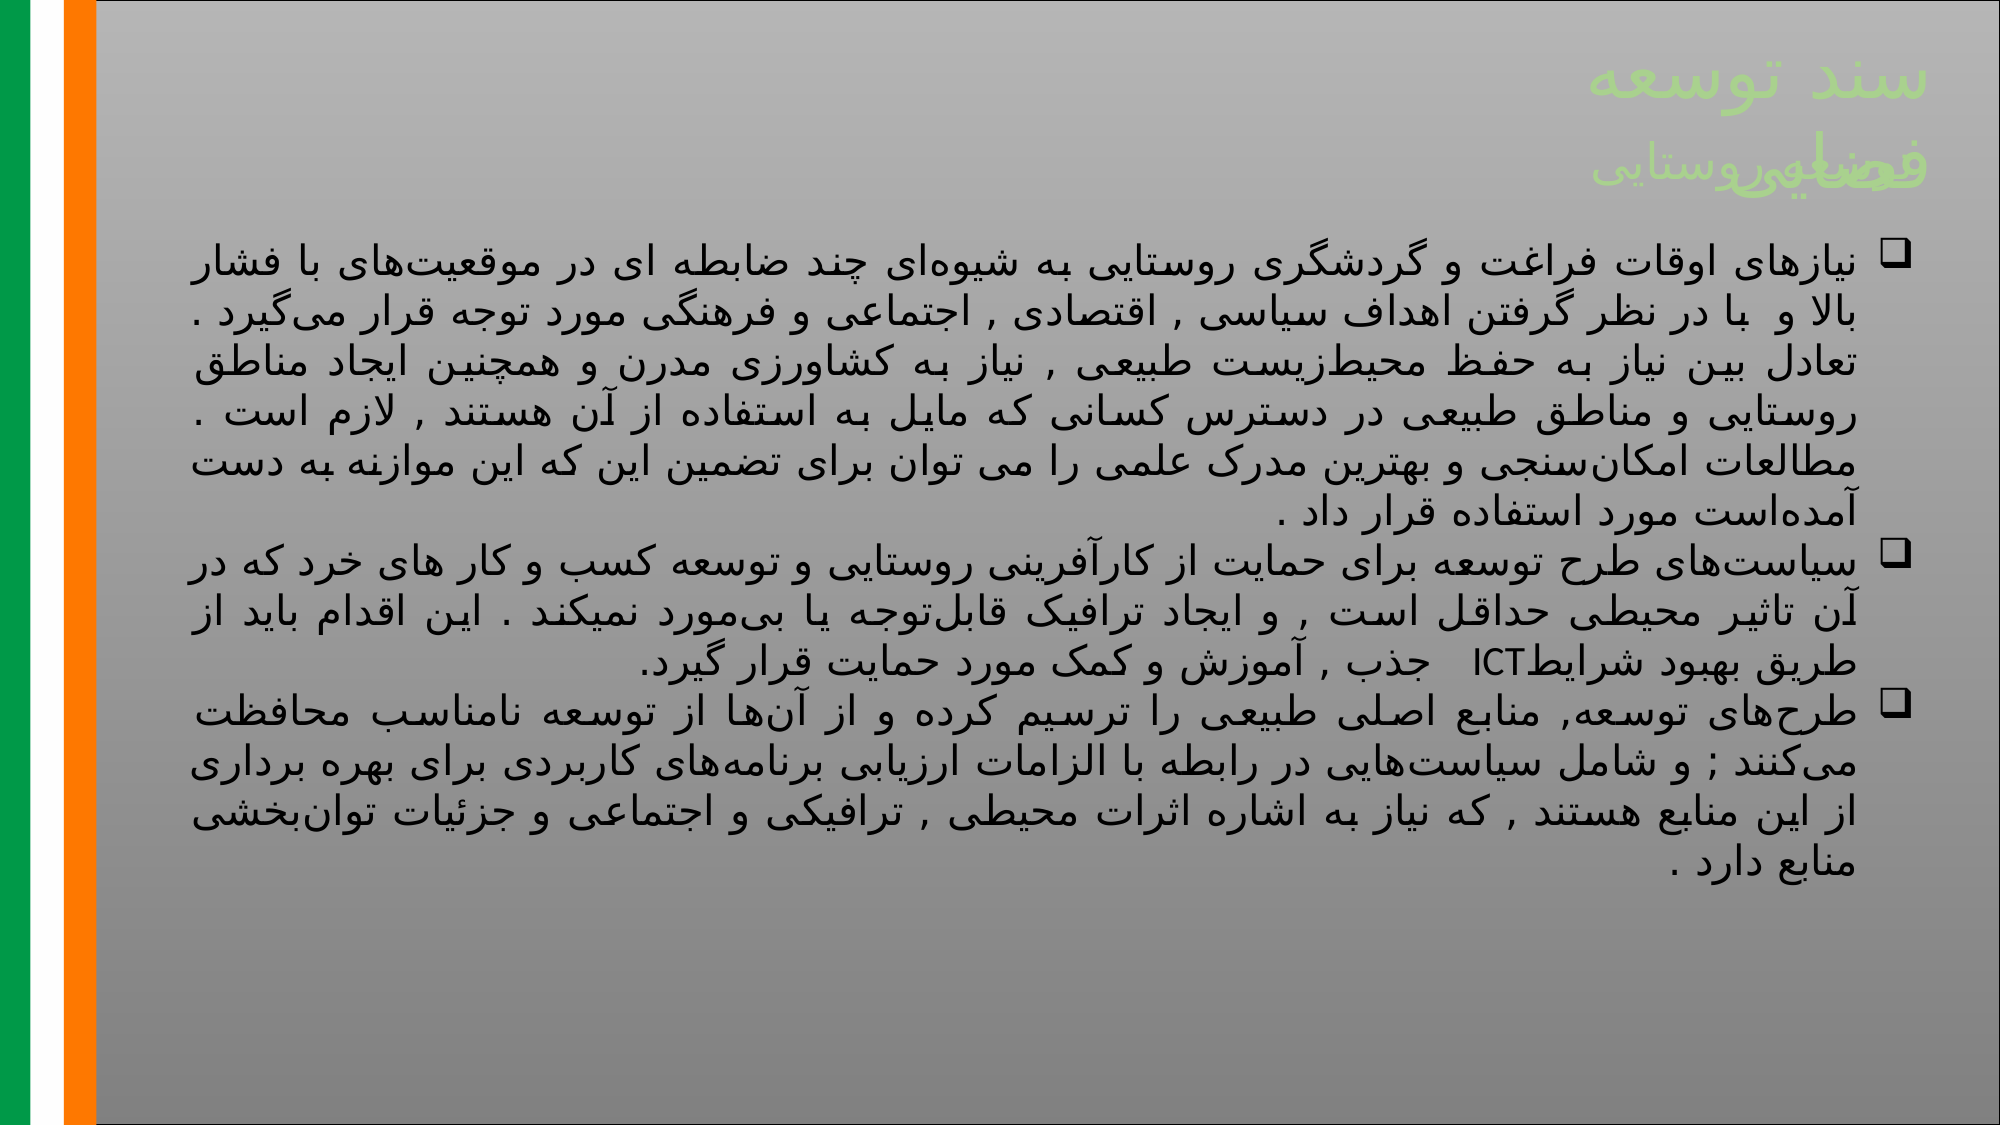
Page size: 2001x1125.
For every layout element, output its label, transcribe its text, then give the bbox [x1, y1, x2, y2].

text_box نیازهای اوقات فراغت و گردشگری روستایی به شیوه‌ای چند ضابطه ای در موقعیت‌های با فشار بالا و با در نظر گرفتن اهداف سیاسی , اقتصادی , اجتماعی و فرهنگی مورد توجه قرار می‌گیرد . تعادل بین نیاز به حفظ محیط‌زیست طبیعی , نیاز به کشاورزی مدرن و همچنین ایجاد مناطق روستایی و مناطق طبیعی در دسترس کسانی که مایل به استفاده از آن هستند , لازم است . مطالعات امکان‌سنجی و بهترین مدرک علمی را می توان برای تضمین این که این موازنه به دست آمده‌است مورد استفاده قرار داد . سیاست‌های طرح توسعه برای حمایت از کارآفرینی روستایی و توسعه کسب و کار های خرد که در آن تاثیر محیطی حداقل است , و ایجاد ترافیک قابل‌توجه یا بی‌مورد نمیکند . این اقدام باید از طریق بهبود شرایطICT جذب , آموزش و کمک مورد حمایت قرار گیرد. طرح‌های توسعه, منابع اصلی طبیعی را ترسیم کرده و از آن‌ها از توسعه نامناسب محافظت می‌کنند ; و شامل سیاست‌هایی در رابطه با الزامات ارزیابی برنامه‌های کاربردی برای بهره برداری از این منابع هستند , که نیاز به اشاره اثرات محیطی , ترافیکی و اجتماعی و جزئیات توان‌بخشی منابع دارد . [174, 226, 1930, 892]
picture [0, 0, 97, 1125]
text_box سند توسعه فضایی [1419, 16, 1948, 211]
text_box [97, 0, 2000, 1125]
